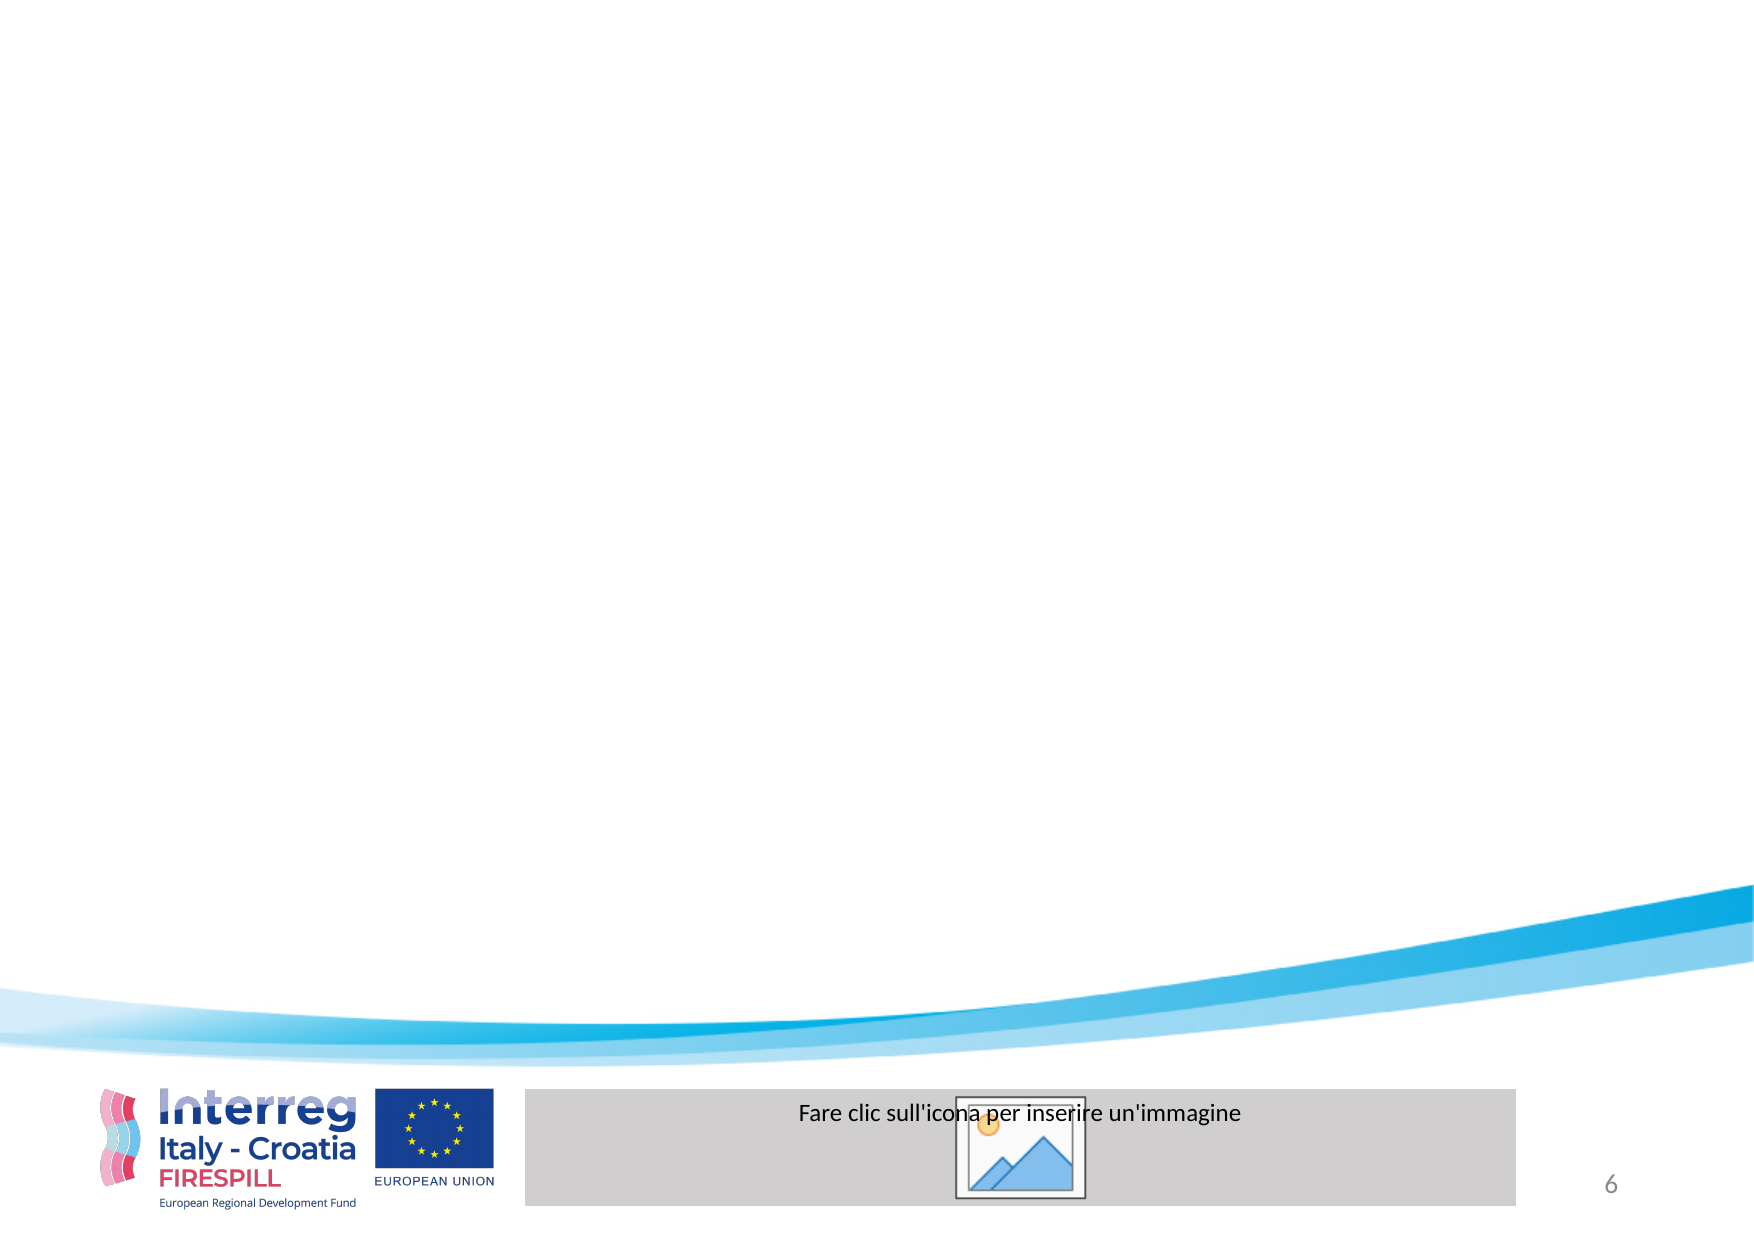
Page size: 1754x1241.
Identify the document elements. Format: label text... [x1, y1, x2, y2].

picture [0, 884, 1754, 1220]
slide_number 6 [1526, 1149, 1634, 1216]
